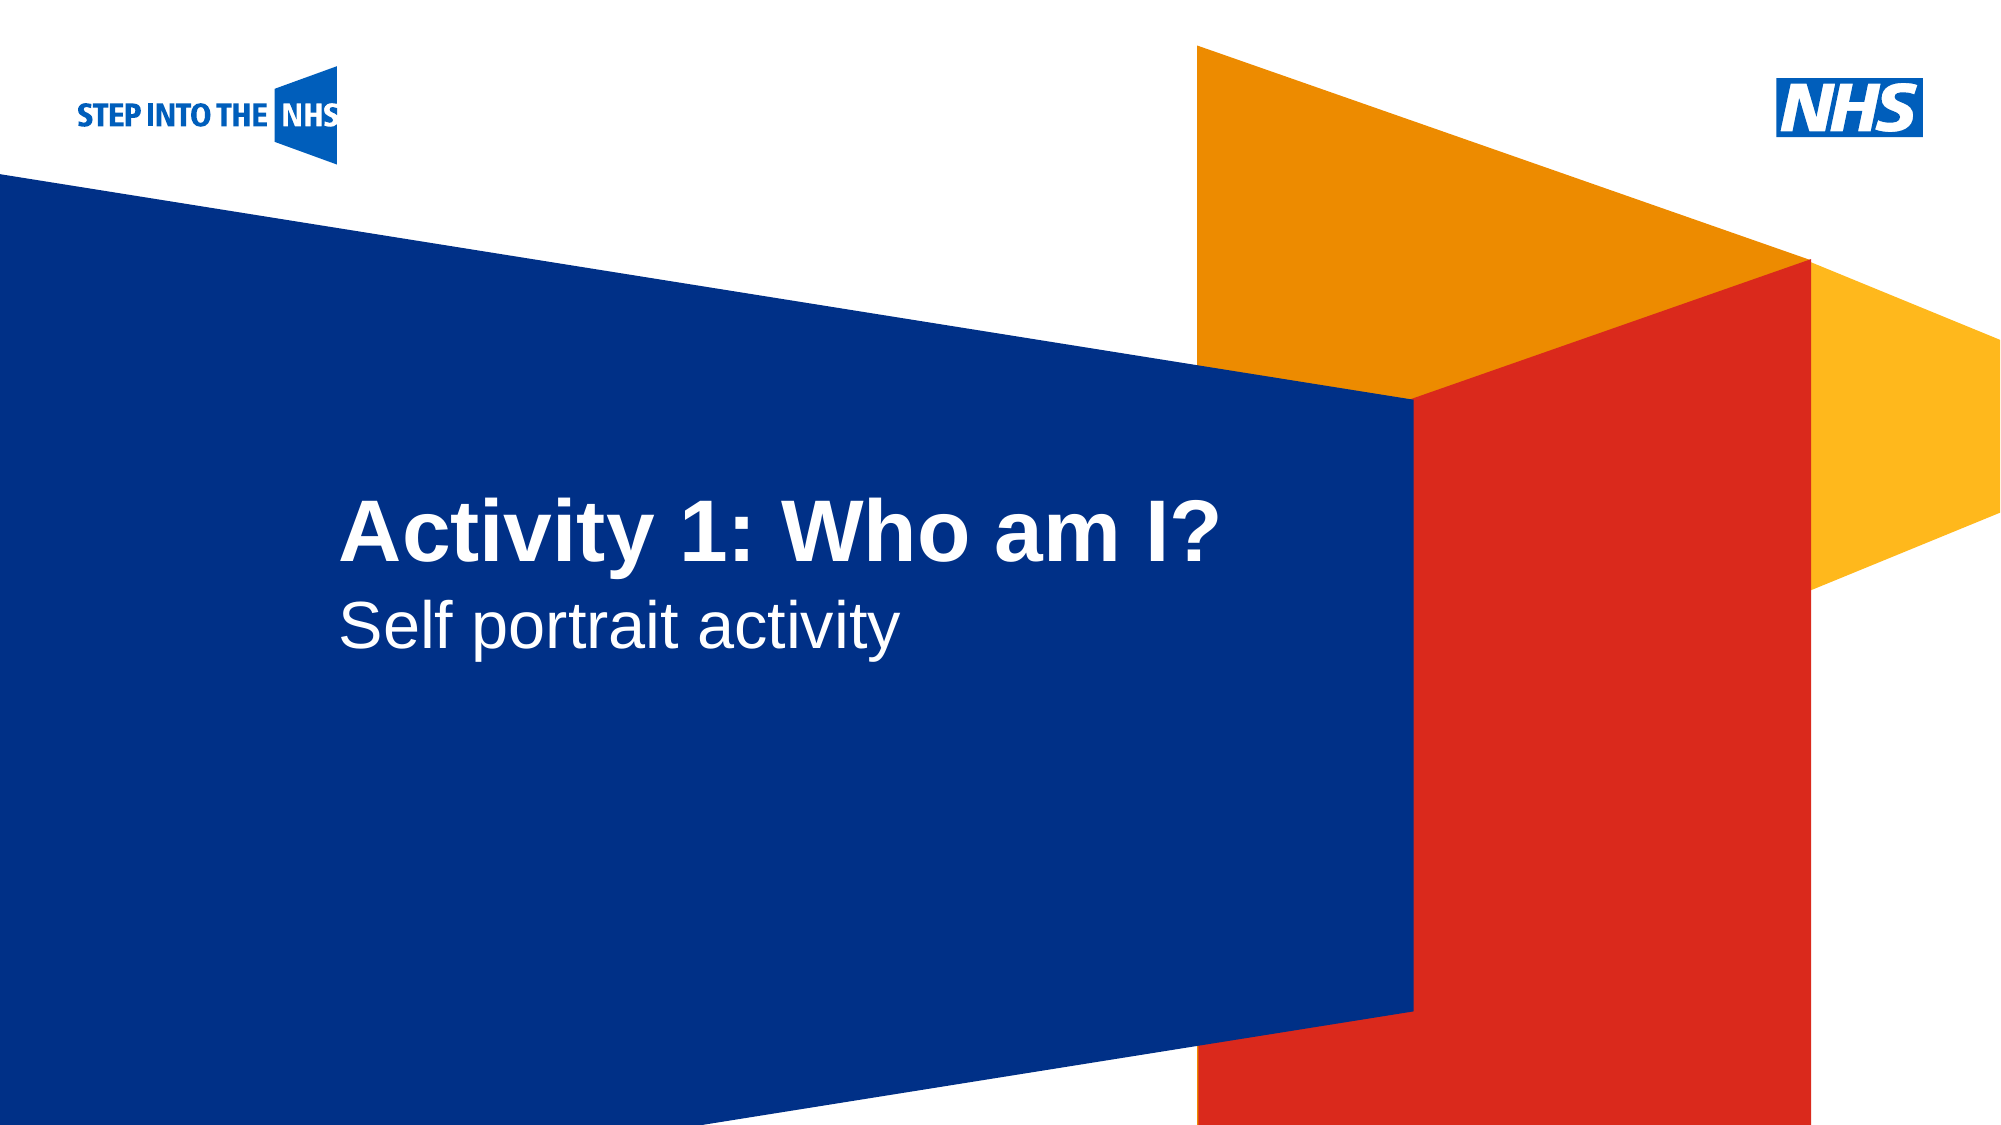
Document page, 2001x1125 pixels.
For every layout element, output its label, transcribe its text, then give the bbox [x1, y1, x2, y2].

list Activity 1: Who am I? Self portrait activity [338, 486, 1346, 979]
